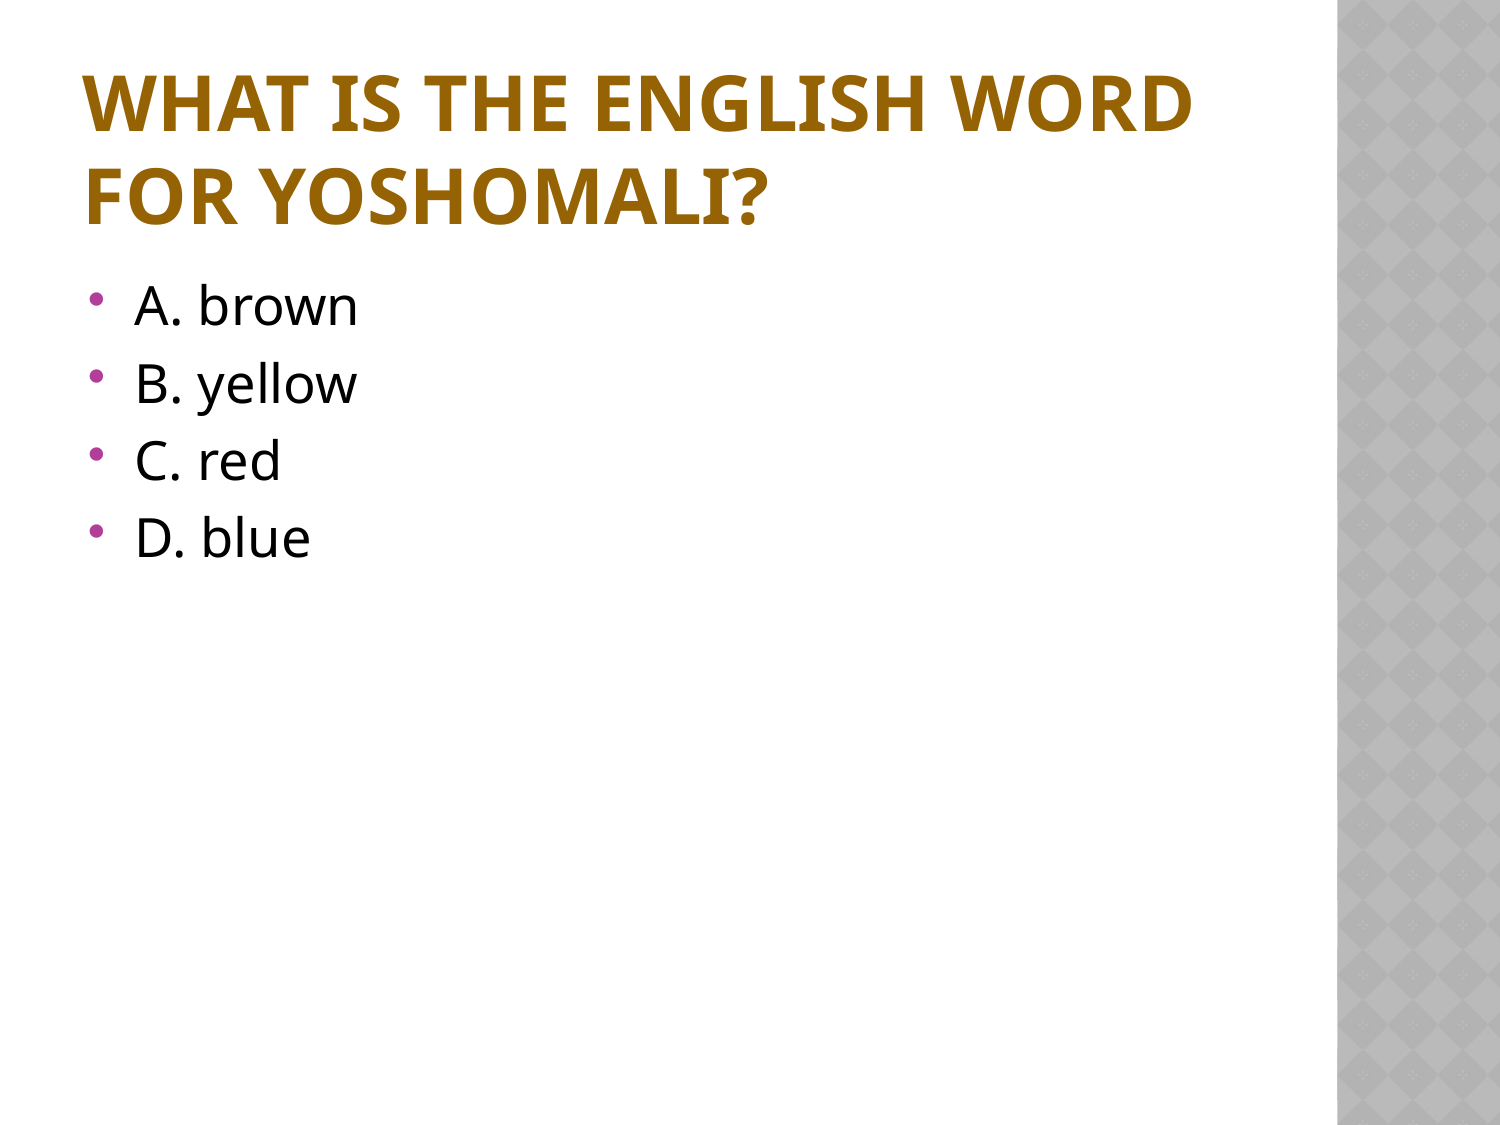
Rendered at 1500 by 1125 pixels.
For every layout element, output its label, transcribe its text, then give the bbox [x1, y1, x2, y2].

list A. brown B. yellow C. red D. blue [75, 264, 1263, 1059]
title What is the english word for yoshomali? [75, 52, 1263, 240]
